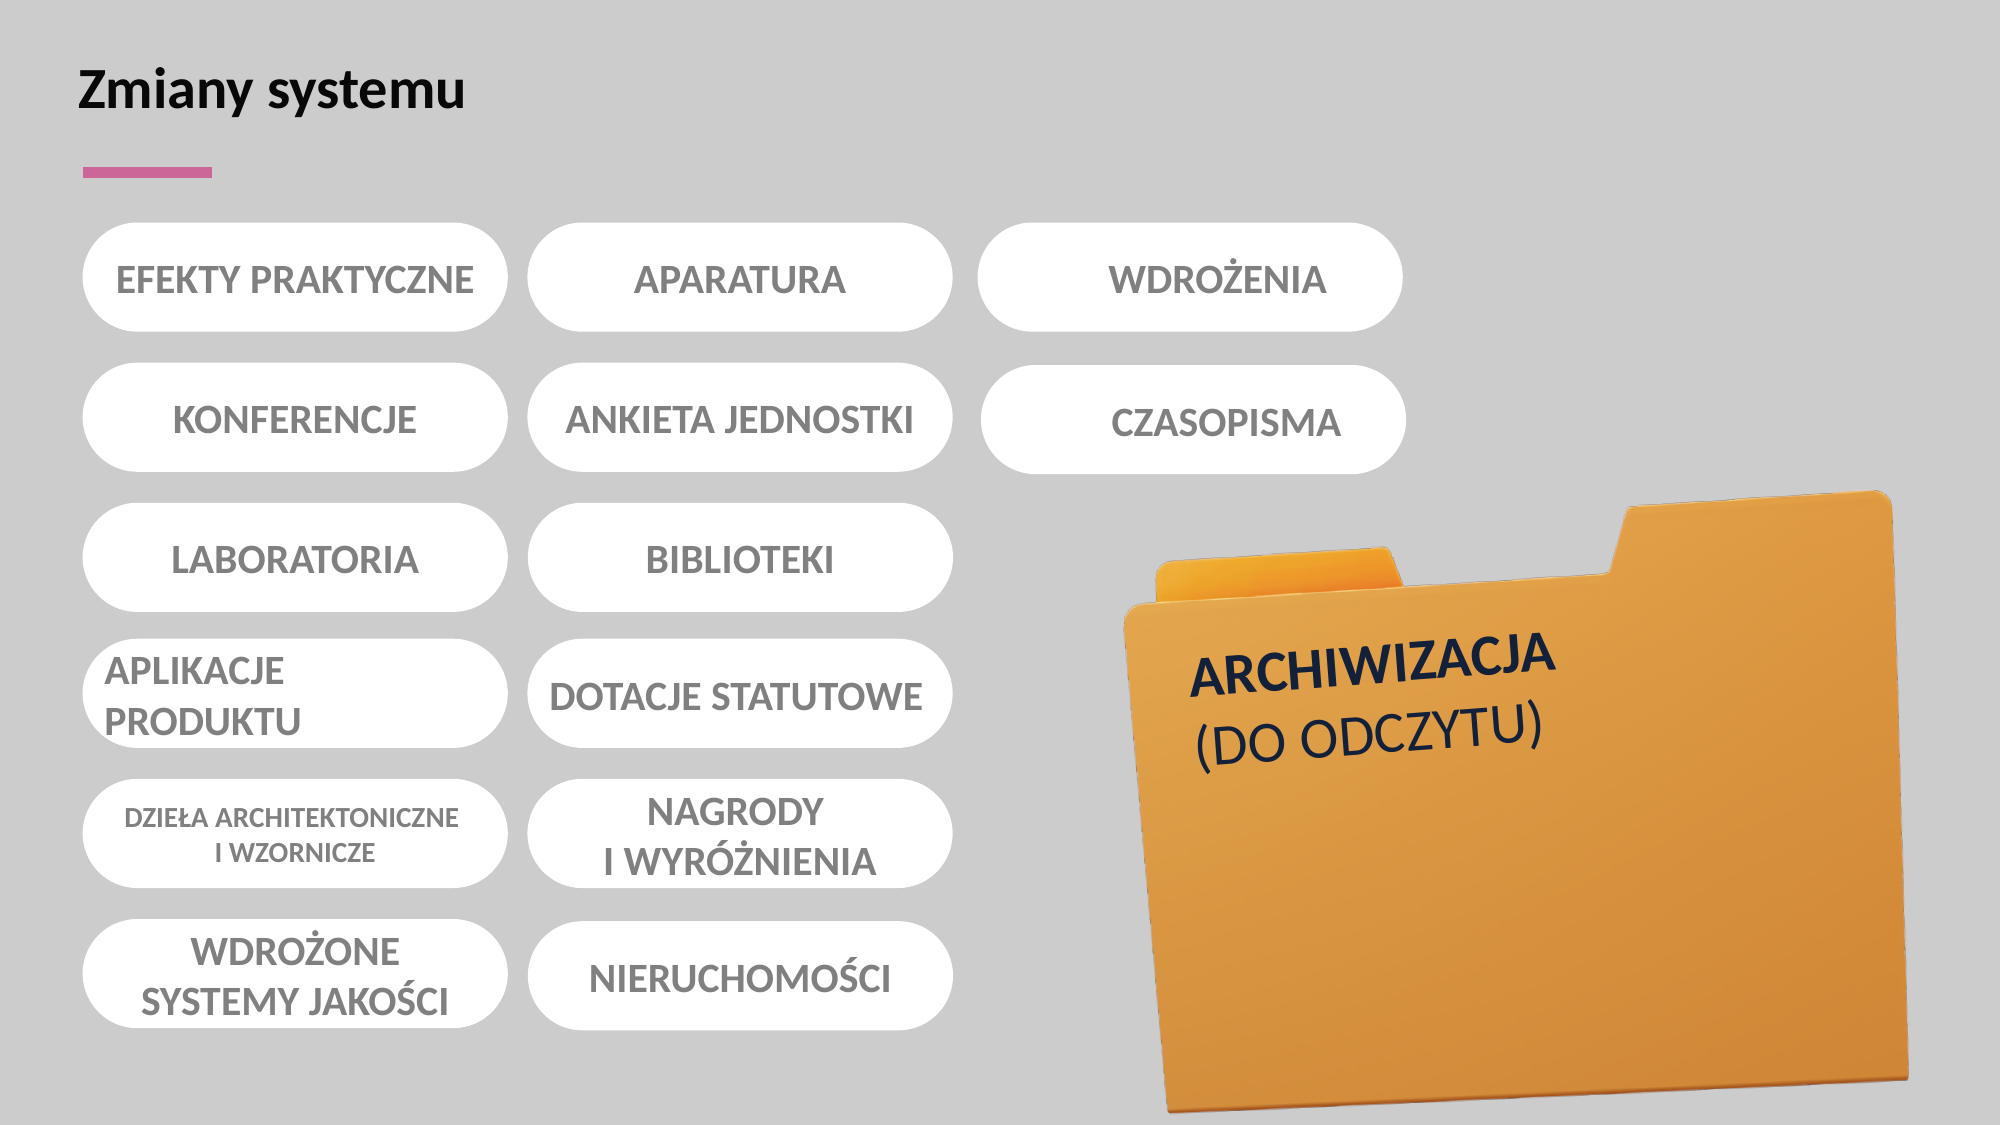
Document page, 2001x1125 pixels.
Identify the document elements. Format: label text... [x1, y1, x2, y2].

text_box NAGRODY I WYRÓŻNIENIA [525, 776, 955, 891]
text_box Zmiany systemu [78, 17, 1894, 154]
picture [1111, 489, 1925, 1125]
text_box LABORATORIA [80, 500, 510, 615]
text_box BIBLIOTEKI [525, 500, 956, 615]
text_box CZASOPISMA [978, 362, 1409, 477]
text_box EFEKTY PRAKTYCZNE [80, 220, 510, 334]
text_box DOTACJE STATUTOWE [525, 636, 955, 750]
text_box WDROŻONE SYSTEMY JAKOŚCI [80, 916, 510, 1031]
text_box ANKIETA JEDNOSTKI [525, 360, 955, 474]
text_box NIERUCHOMOŚCI [525, 919, 956, 1033]
text_box KONFERENCJE [80, 360, 510, 474]
text_box DZIEŁA ARCHITEKTONICZNE I WZORNICZE [80, 776, 510, 891]
text_box WDROŻENIA [975, 220, 1405, 334]
text_box APARATURA [525, 220, 955, 334]
text_box APLIKACJE PRODUKTU [80, 636, 510, 750]
text_box Archiwizacja (do odczytu) [1170, 597, 1642, 788]
